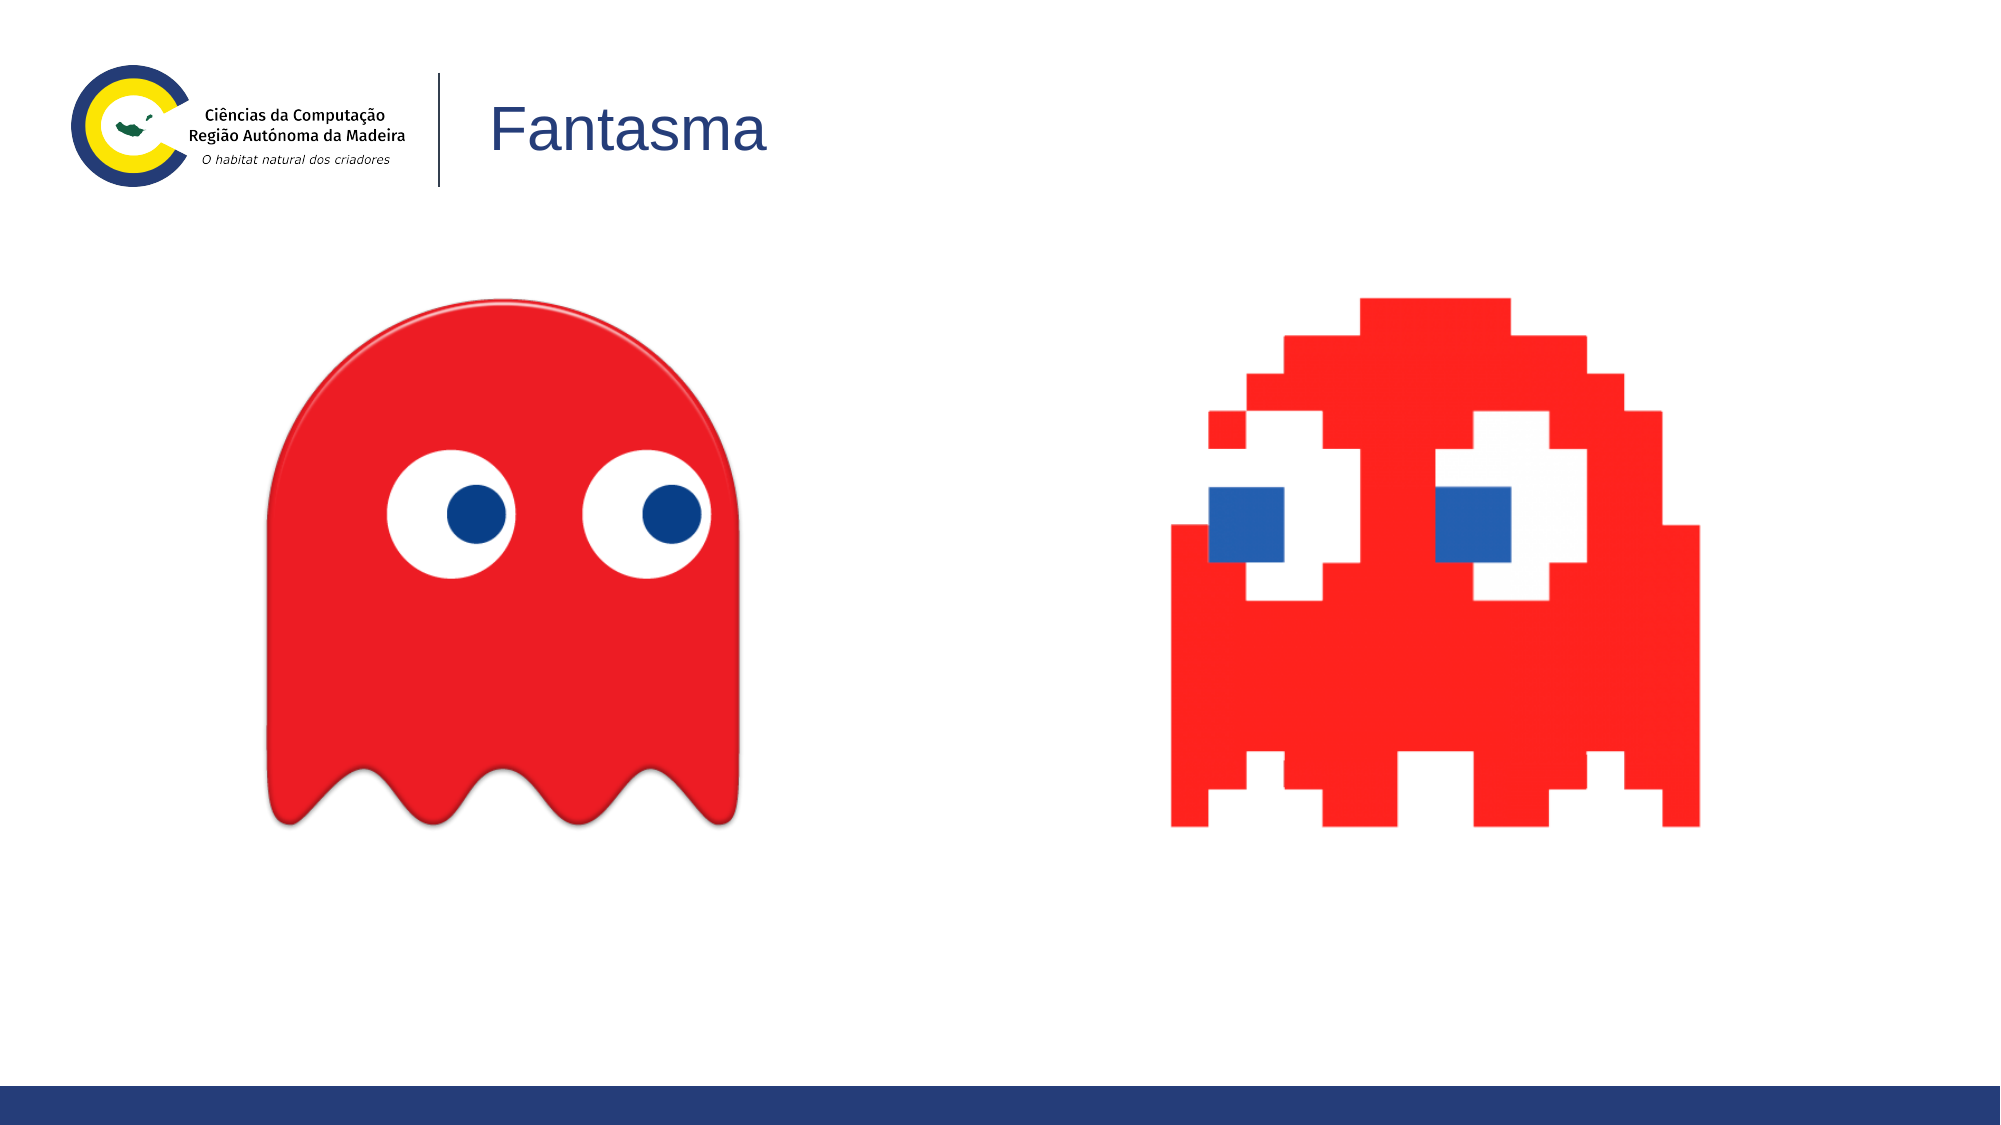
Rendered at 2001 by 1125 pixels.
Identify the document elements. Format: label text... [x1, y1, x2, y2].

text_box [71, 65, 440, 188]
picture [217, 276, 789, 848]
text_box Fantasma [474, 80, 783, 171]
picture [1088, 215, 1783, 910]
text_box [0, 1085, 2000, 1125]
